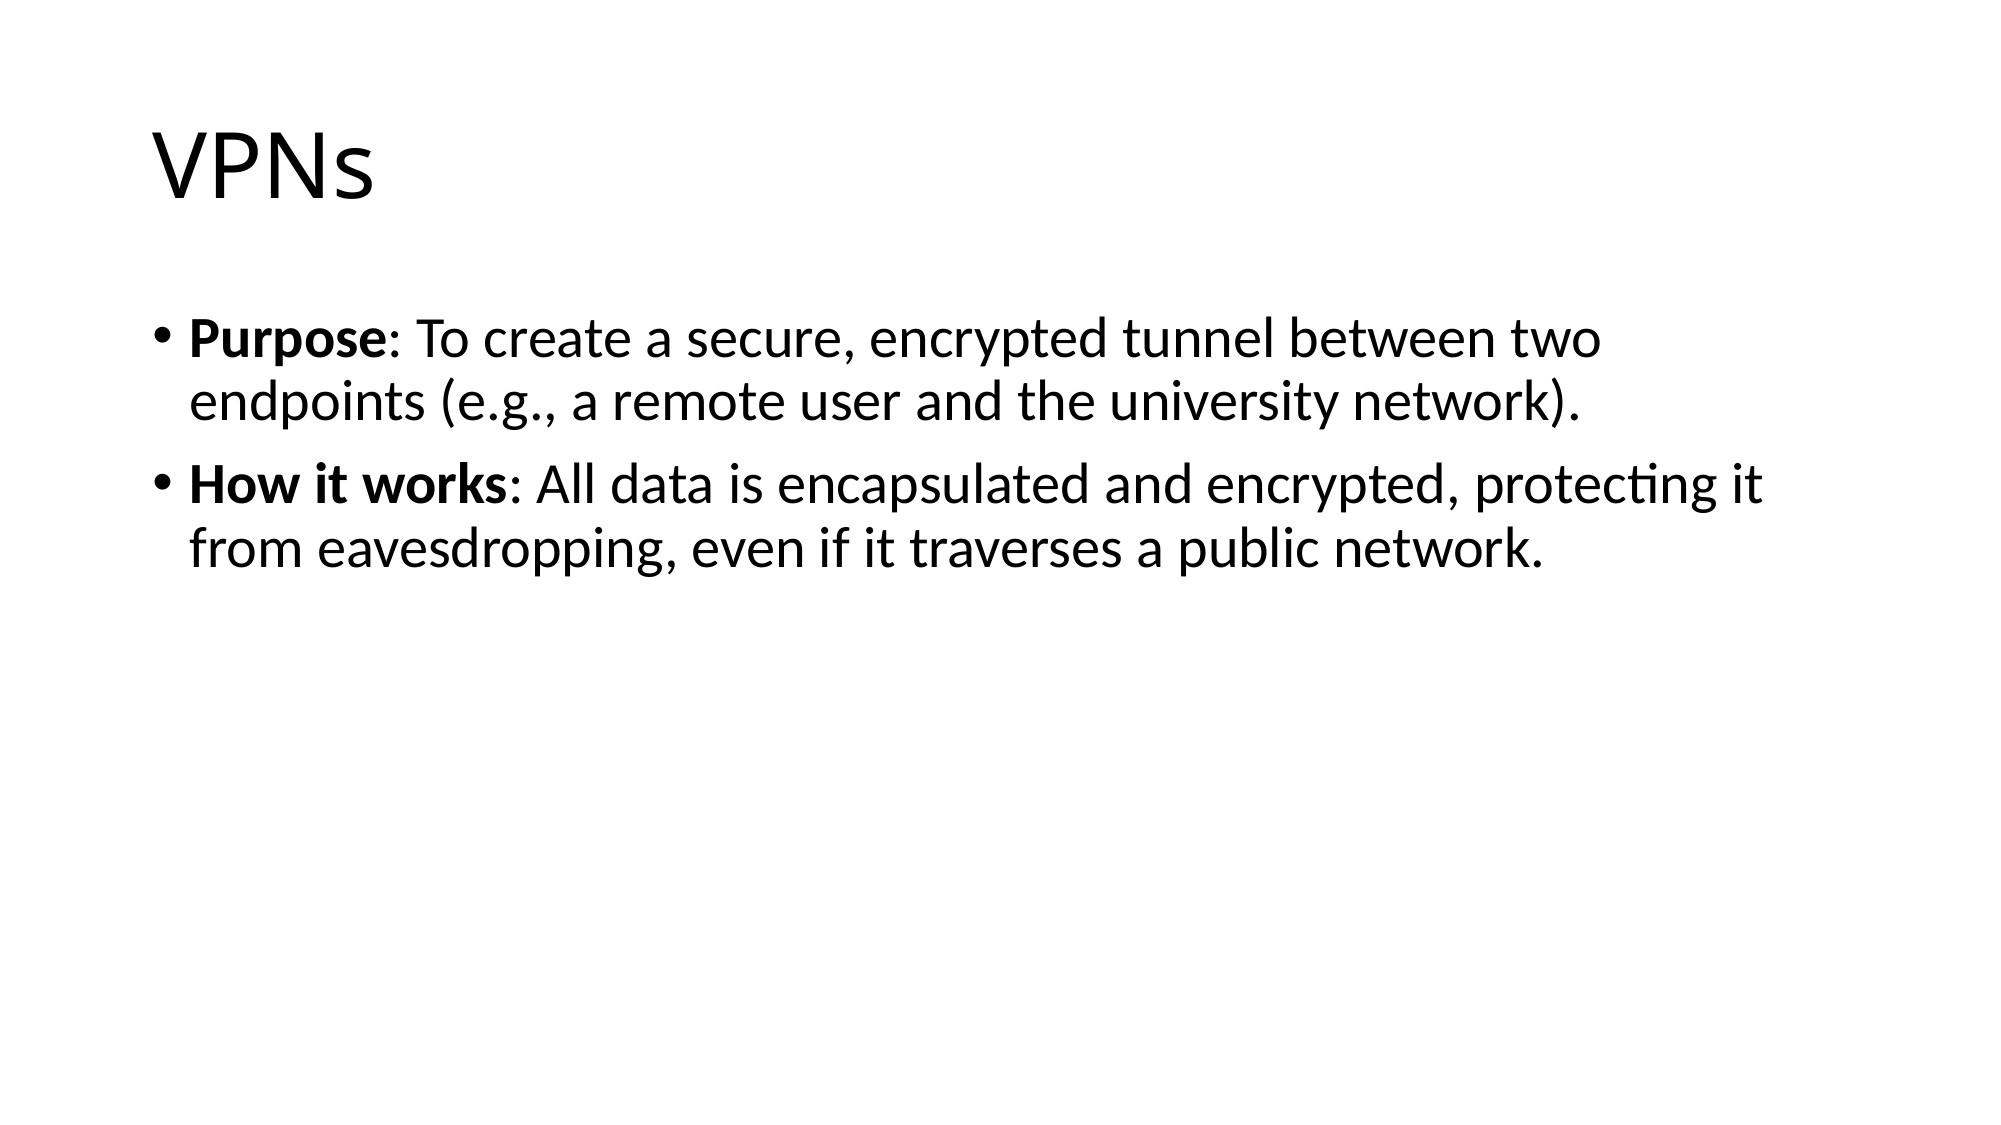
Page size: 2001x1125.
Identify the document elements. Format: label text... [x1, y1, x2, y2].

title VPNs [137, 59, 1863, 278]
list Purpose: To create a secure, encrypted tunnel between two endpoints (e.g., a remote user and the university network). How it works: All data is encapsulated and encrypted, protecting it from eavesdropping, even if it traverses a public network. [137, 299, 1863, 1014]
